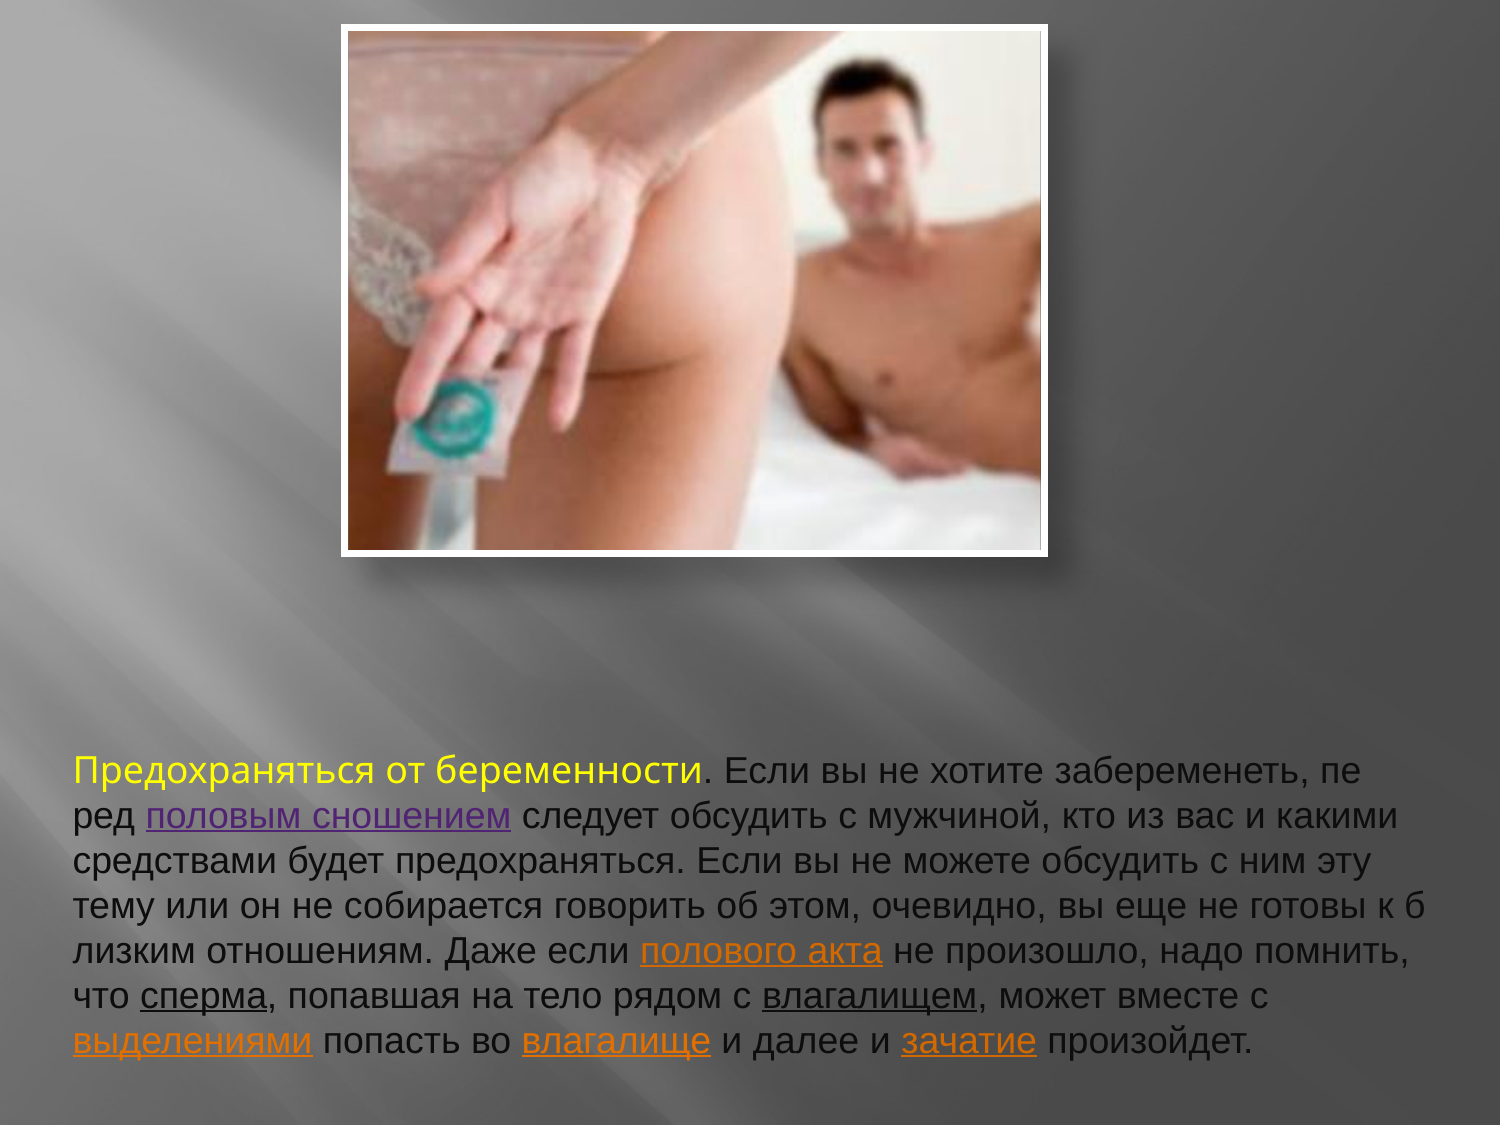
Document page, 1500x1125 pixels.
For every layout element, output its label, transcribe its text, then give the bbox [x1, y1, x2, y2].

picture [348, 30, 1041, 551]
title Пре­до­хра­нять­ся от ­бе­ремен­но­сти. Ес­ли вы не ­хо­ти­те за­бе­реме­неть, пе­ред по­ло­вым сноше­ни­ем сле­ду­ет об­су­дить с муж­чи­ной, кто из ­вас и ка­ки­ми сред­ст­вами бу­дет пре­до­хра­нять­ся. Ес­ли вы не може­те об­су­дить с ­ним эту тему или он не ­со­би­ра­ет­ся го­во­рить об этом, оче­вид­но, вы еще не го­то­вы к б­лиз­ким от­ноше­ни­ям. Даже ес­ли по­ло­вого ак­та не ­про­и­зош­ло, на­до пом­нить, что сперма, по­павшая на ­те­ло ря­дом с влага­лищем, может вме­с­те с вы­де­ле­ни­ями по­пасть во влага­лище и ­да­лее и за­ча­тие про­и­зой­дет. [64, 787, 1436, 1106]
